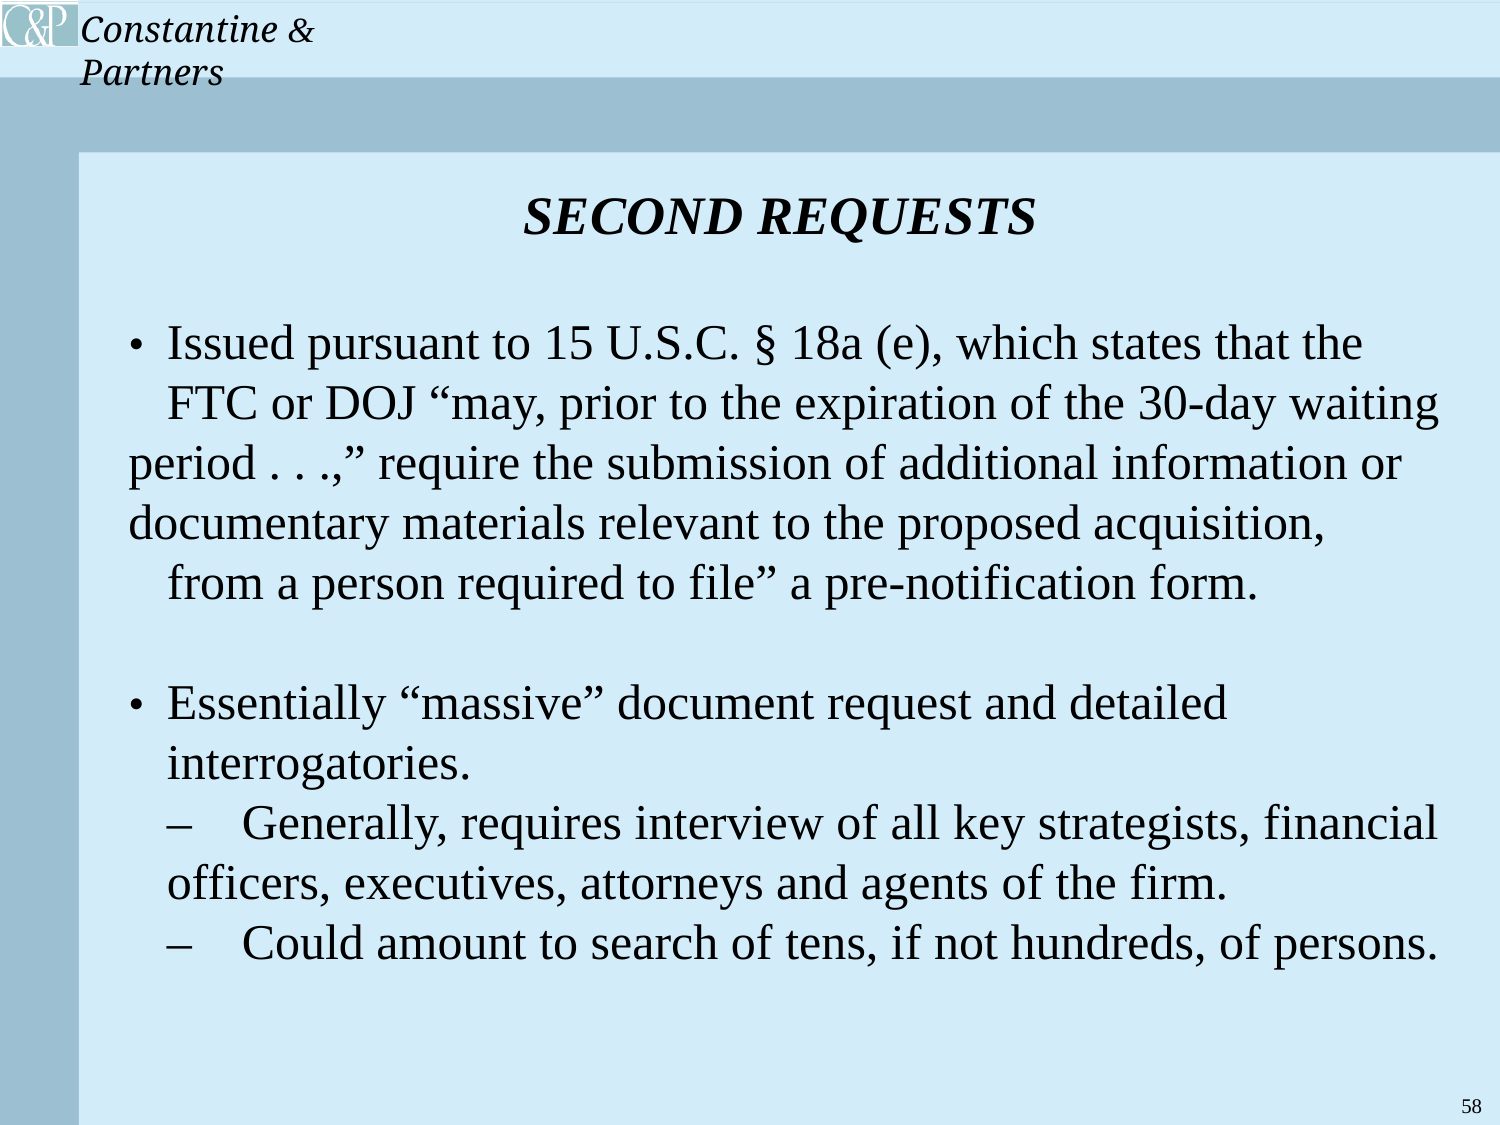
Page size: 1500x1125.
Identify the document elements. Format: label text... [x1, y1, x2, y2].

text_box SECOND REQUESTS [74, 114, 1500, 301]
text_box • Issued pursuant to 15 U.S.C. § 18a (e), which states that the FTC or DOJ “may, prior to the expiration of the 30-day waiting period . . .,” require the submission of additional information or documentary materials relevant to the proposed acquisition, from a person required to file” a pre-notification form. • Essentially “massive” document request and detailed interrogatories. – Generally, requires interview of all key strategists, financial officers, executives, attorneys and agents of the firm. – Could amount to search of tens, if not hundreds, of persons. [74, 301, 1500, 977]
